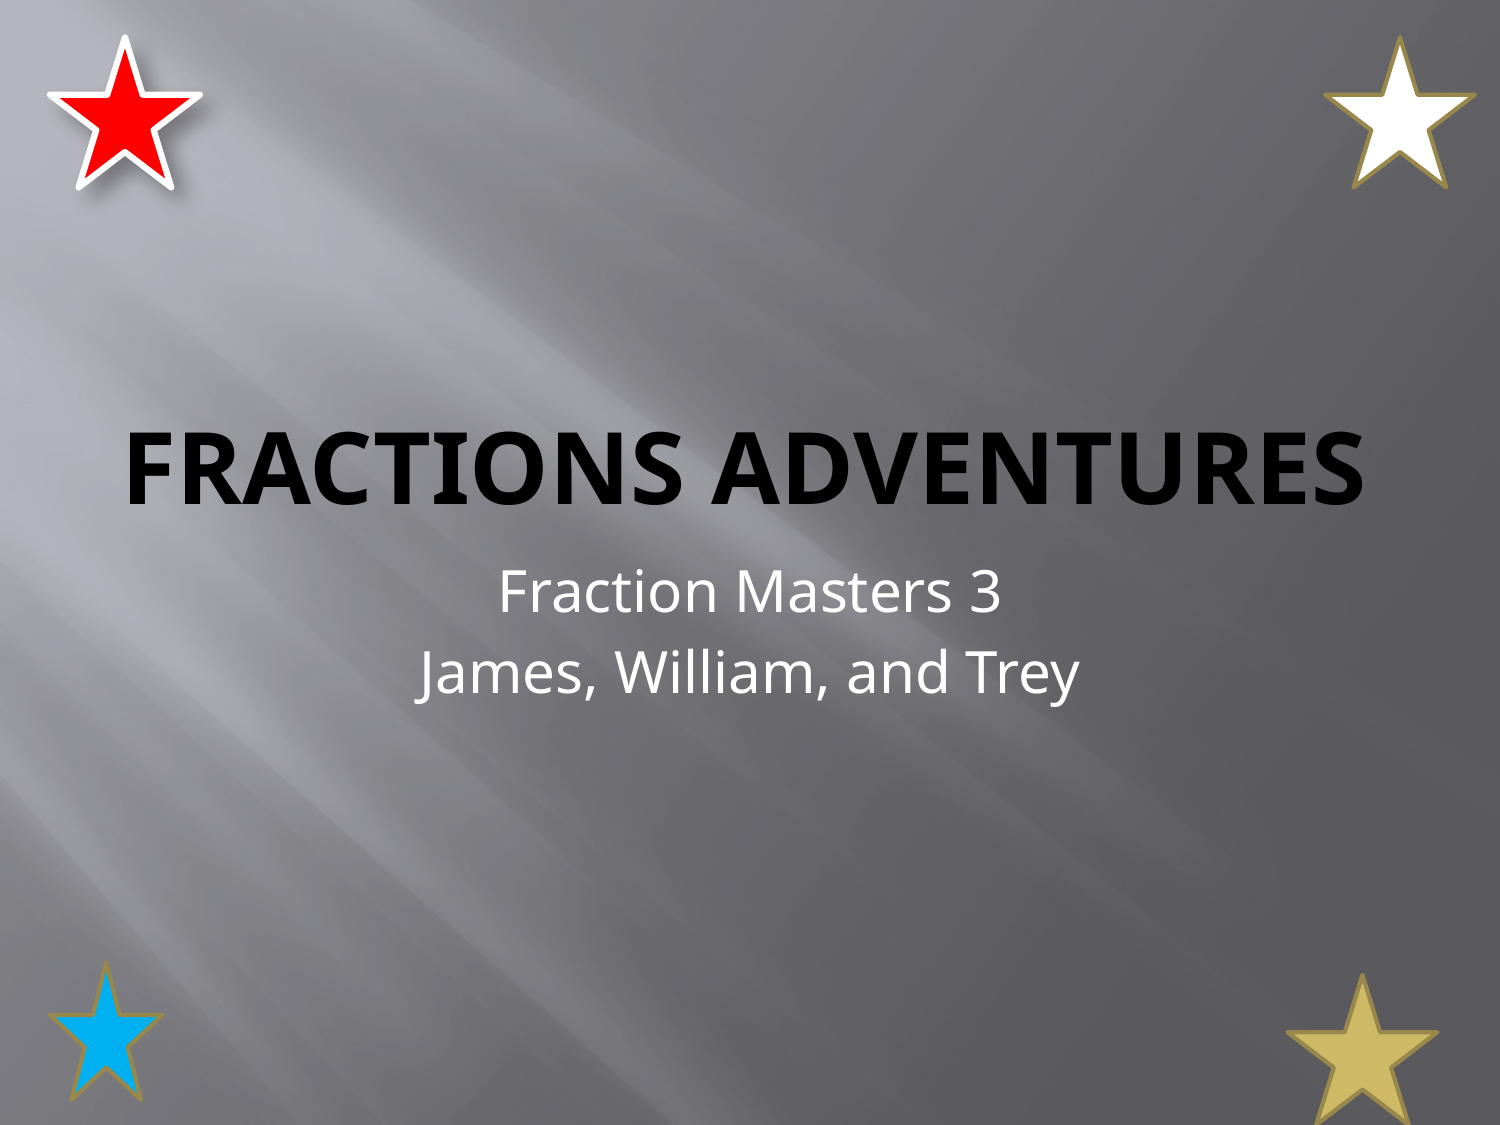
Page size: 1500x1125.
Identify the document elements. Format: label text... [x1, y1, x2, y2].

text_box [48, 960, 165, 1102]
title Fractions Adventures [69, 224, 1420, 525]
text_box [1285, 972, 1440, 1125]
text_box [1322, 35, 1477, 190]
text_box [46, 34, 203, 191]
subtitle Fraction Masters 3 James, William, and Trey [225, 546, 1275, 834]
